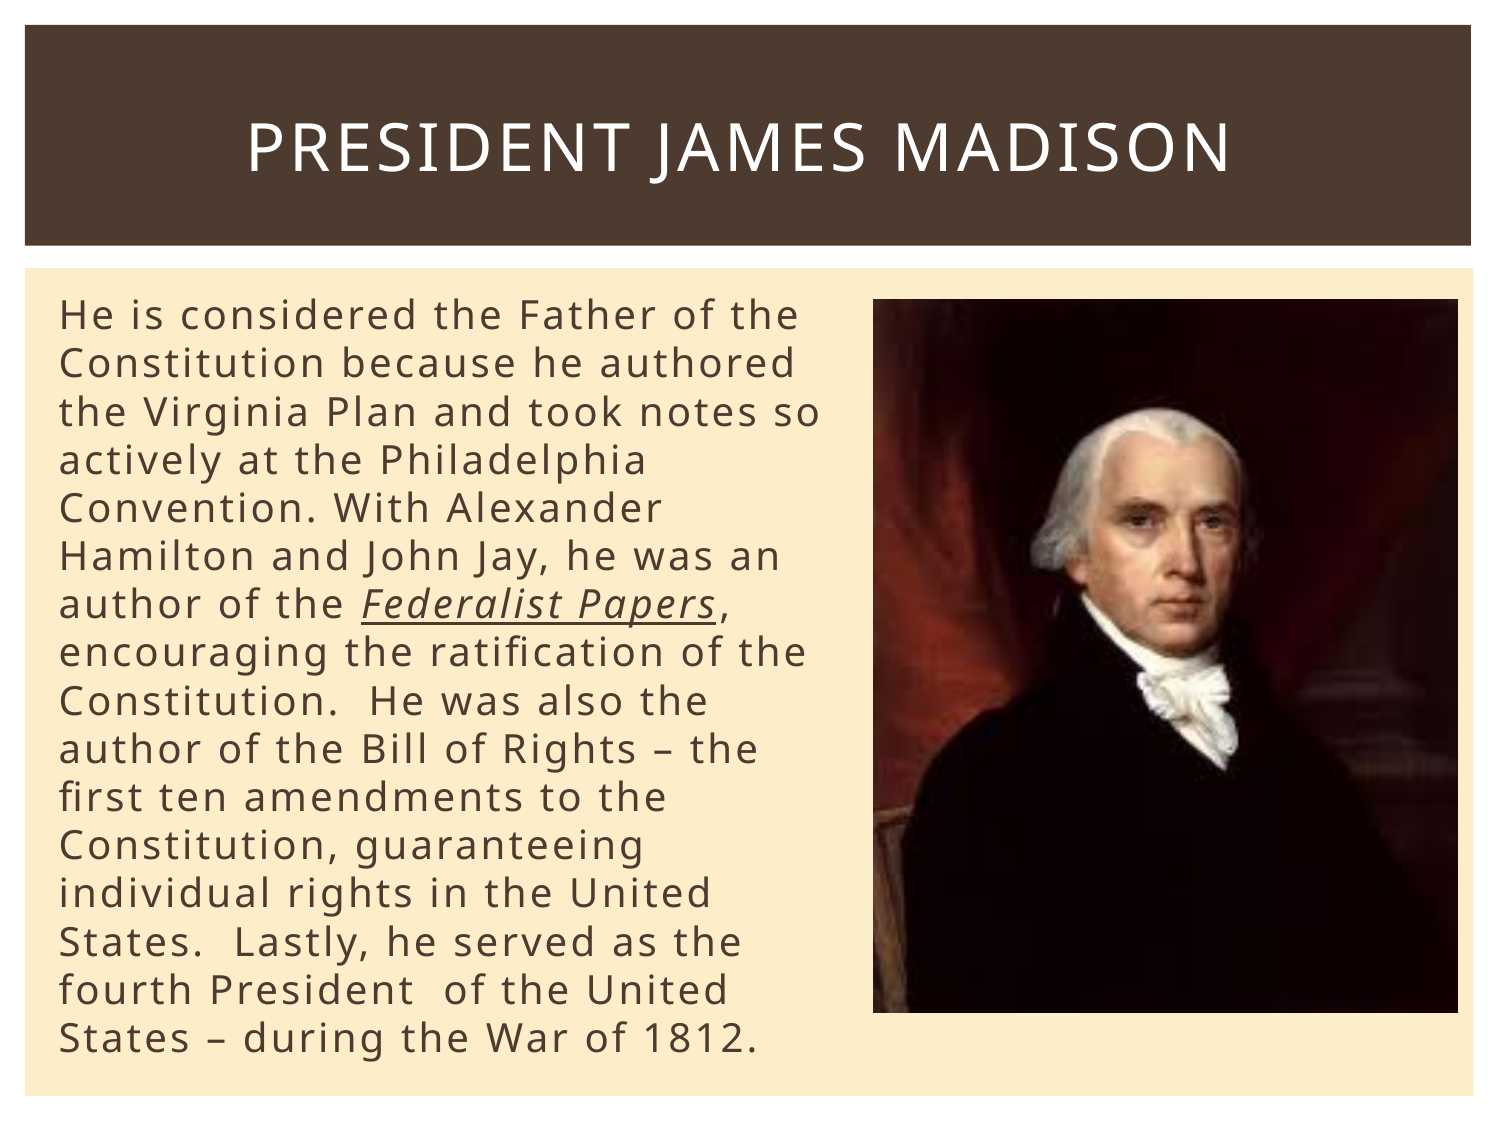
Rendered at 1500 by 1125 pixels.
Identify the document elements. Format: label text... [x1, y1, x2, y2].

list He is considered the Father of the Constitution because he authored the Virginia Plan and took notes so actively at the Philadelphia Convention. With Alexander Hamilton and John Jay, he was an author of the Federalist Papers, encouraging the ratification of the Constitution. He was also the author of the Bill of Rights – the first ten amendments to the Constitution, guaranteeing individual rights in the United States. Lastly, he served as the fourth President of the United States – during the War of 1812. [37, 281, 850, 1088]
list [873, 299, 1458, 1013]
title President James Madison [62, 58, 1438, 232]
